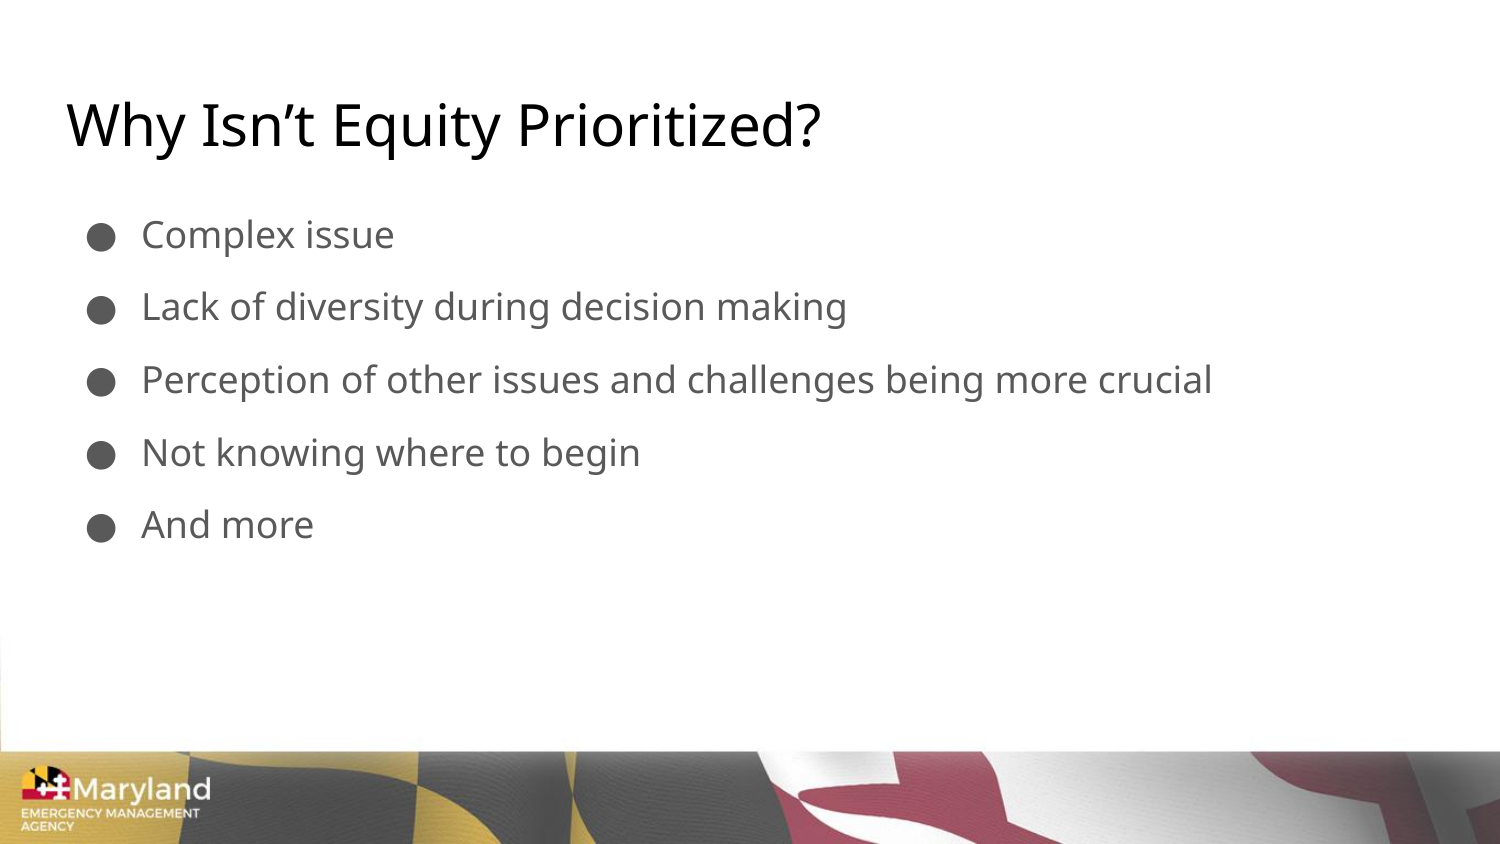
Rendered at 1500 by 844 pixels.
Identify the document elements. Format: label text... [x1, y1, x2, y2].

title Why Isn’t Equity Prioritized? [51, 72, 1449, 167]
picture [0, 0, 1500, 844]
list Complex issue Lack of diversity during decision making Perception of other issues and challenges being more crucial Not knowing where to begin And more [51, 189, 1449, 750]
